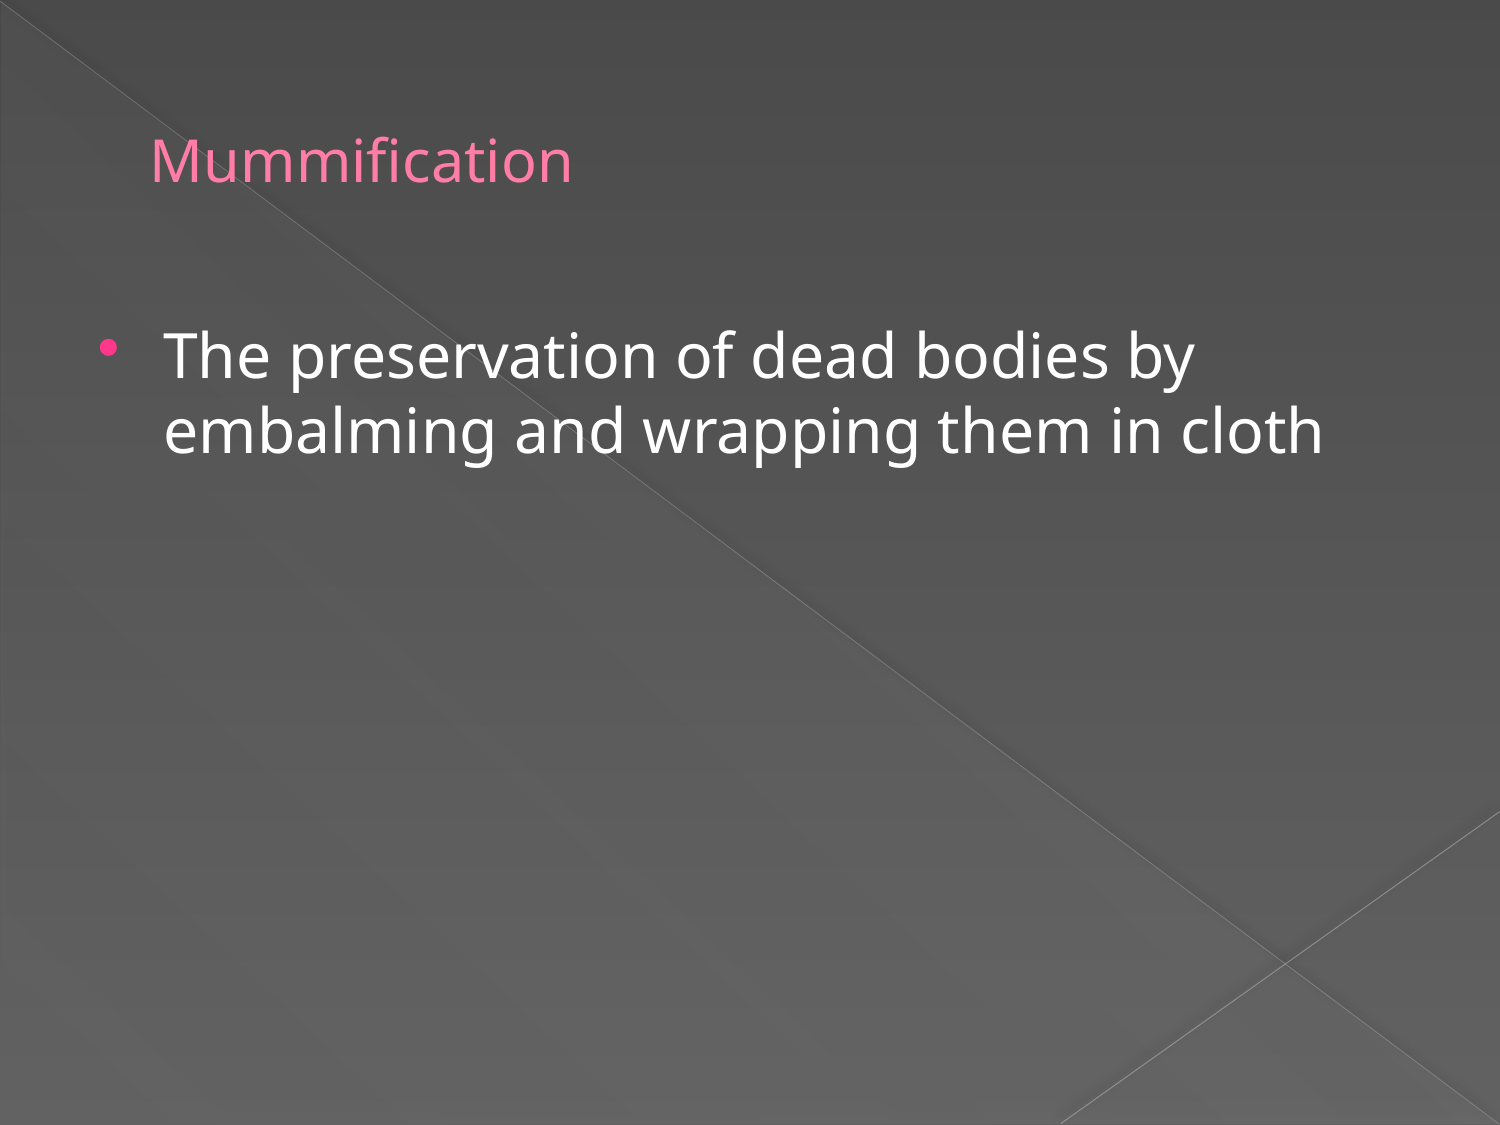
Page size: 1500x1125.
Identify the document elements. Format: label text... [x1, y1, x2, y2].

title Mummification [75, 43, 1425, 274]
list The preservation of dead bodies by embalming and wrapping them in cloth [75, 308, 1425, 1059]
